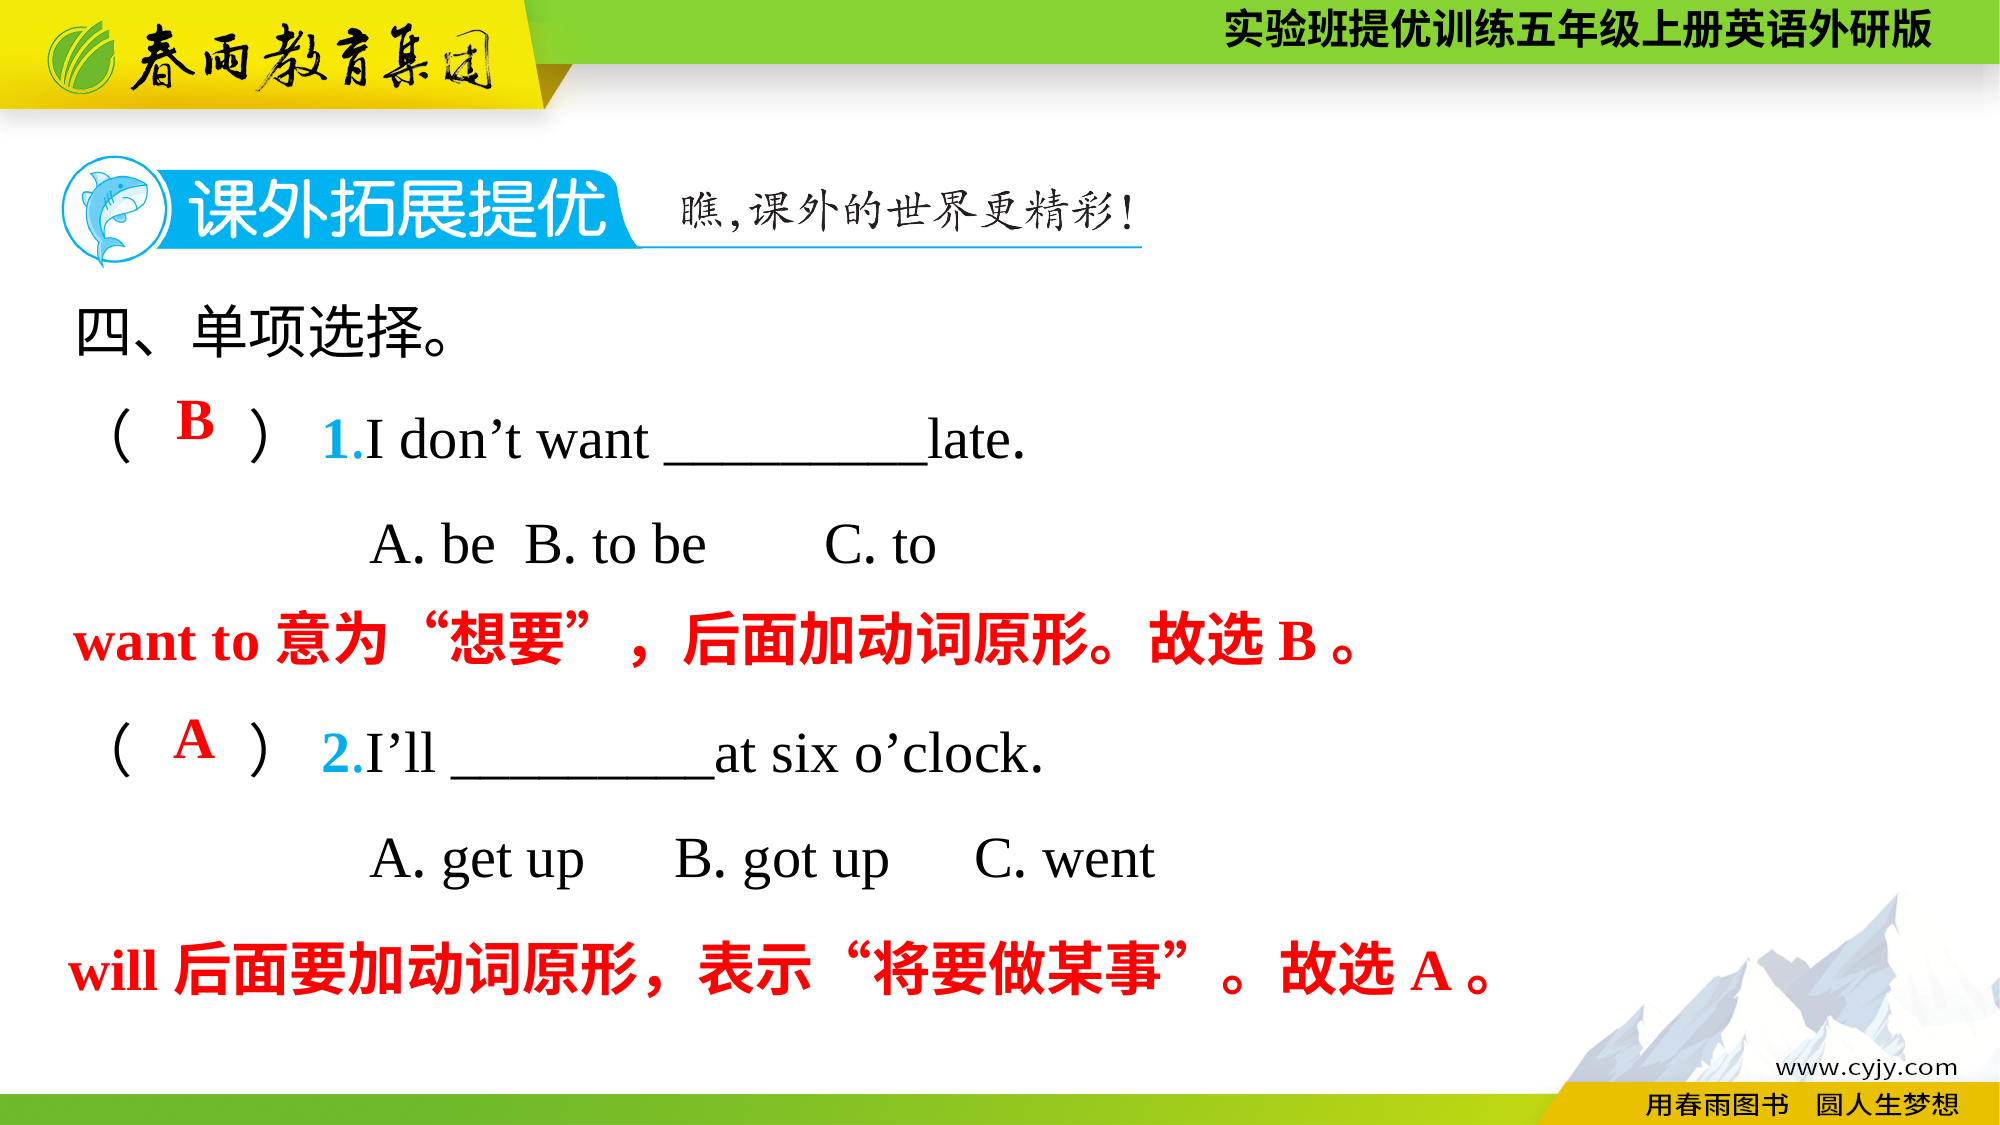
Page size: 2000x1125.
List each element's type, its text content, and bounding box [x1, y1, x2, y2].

text_box want to意为“想要”，后面加动词原形。故选B。 [59, 559, 1500, 680]
list 四、单项选择。 （ ）1.I don’t want _________late. A. be B. to be C. to （ ）2.I’ll _________at six o’clock. A. get up B. got up C. went [59, 252, 1944, 904]
text_box will后面要加动词原形，表示“将要做某事”。故选A。 [53, 890, 1555, 1010]
text_box A [158, 692, 231, 778]
text_box B [161, 373, 231, 459]
picture [0, 0, 2000, 1125]
